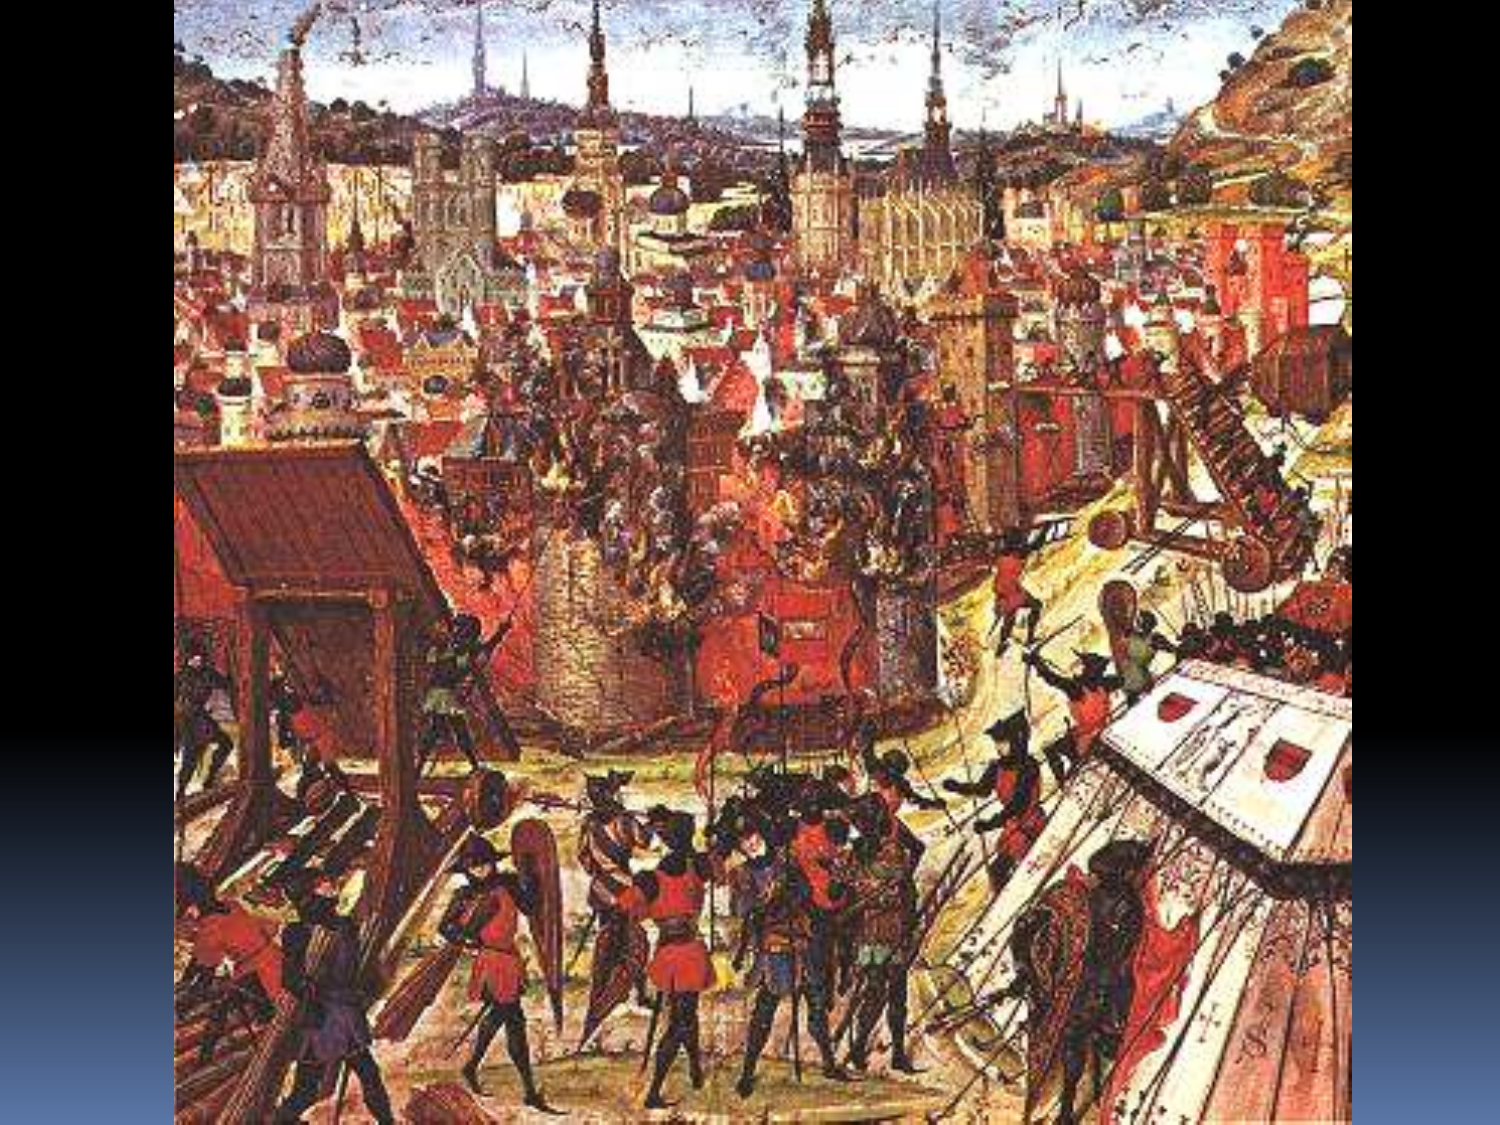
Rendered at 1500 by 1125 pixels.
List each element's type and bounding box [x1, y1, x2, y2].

picture [174, 0, 1352, 1125]
